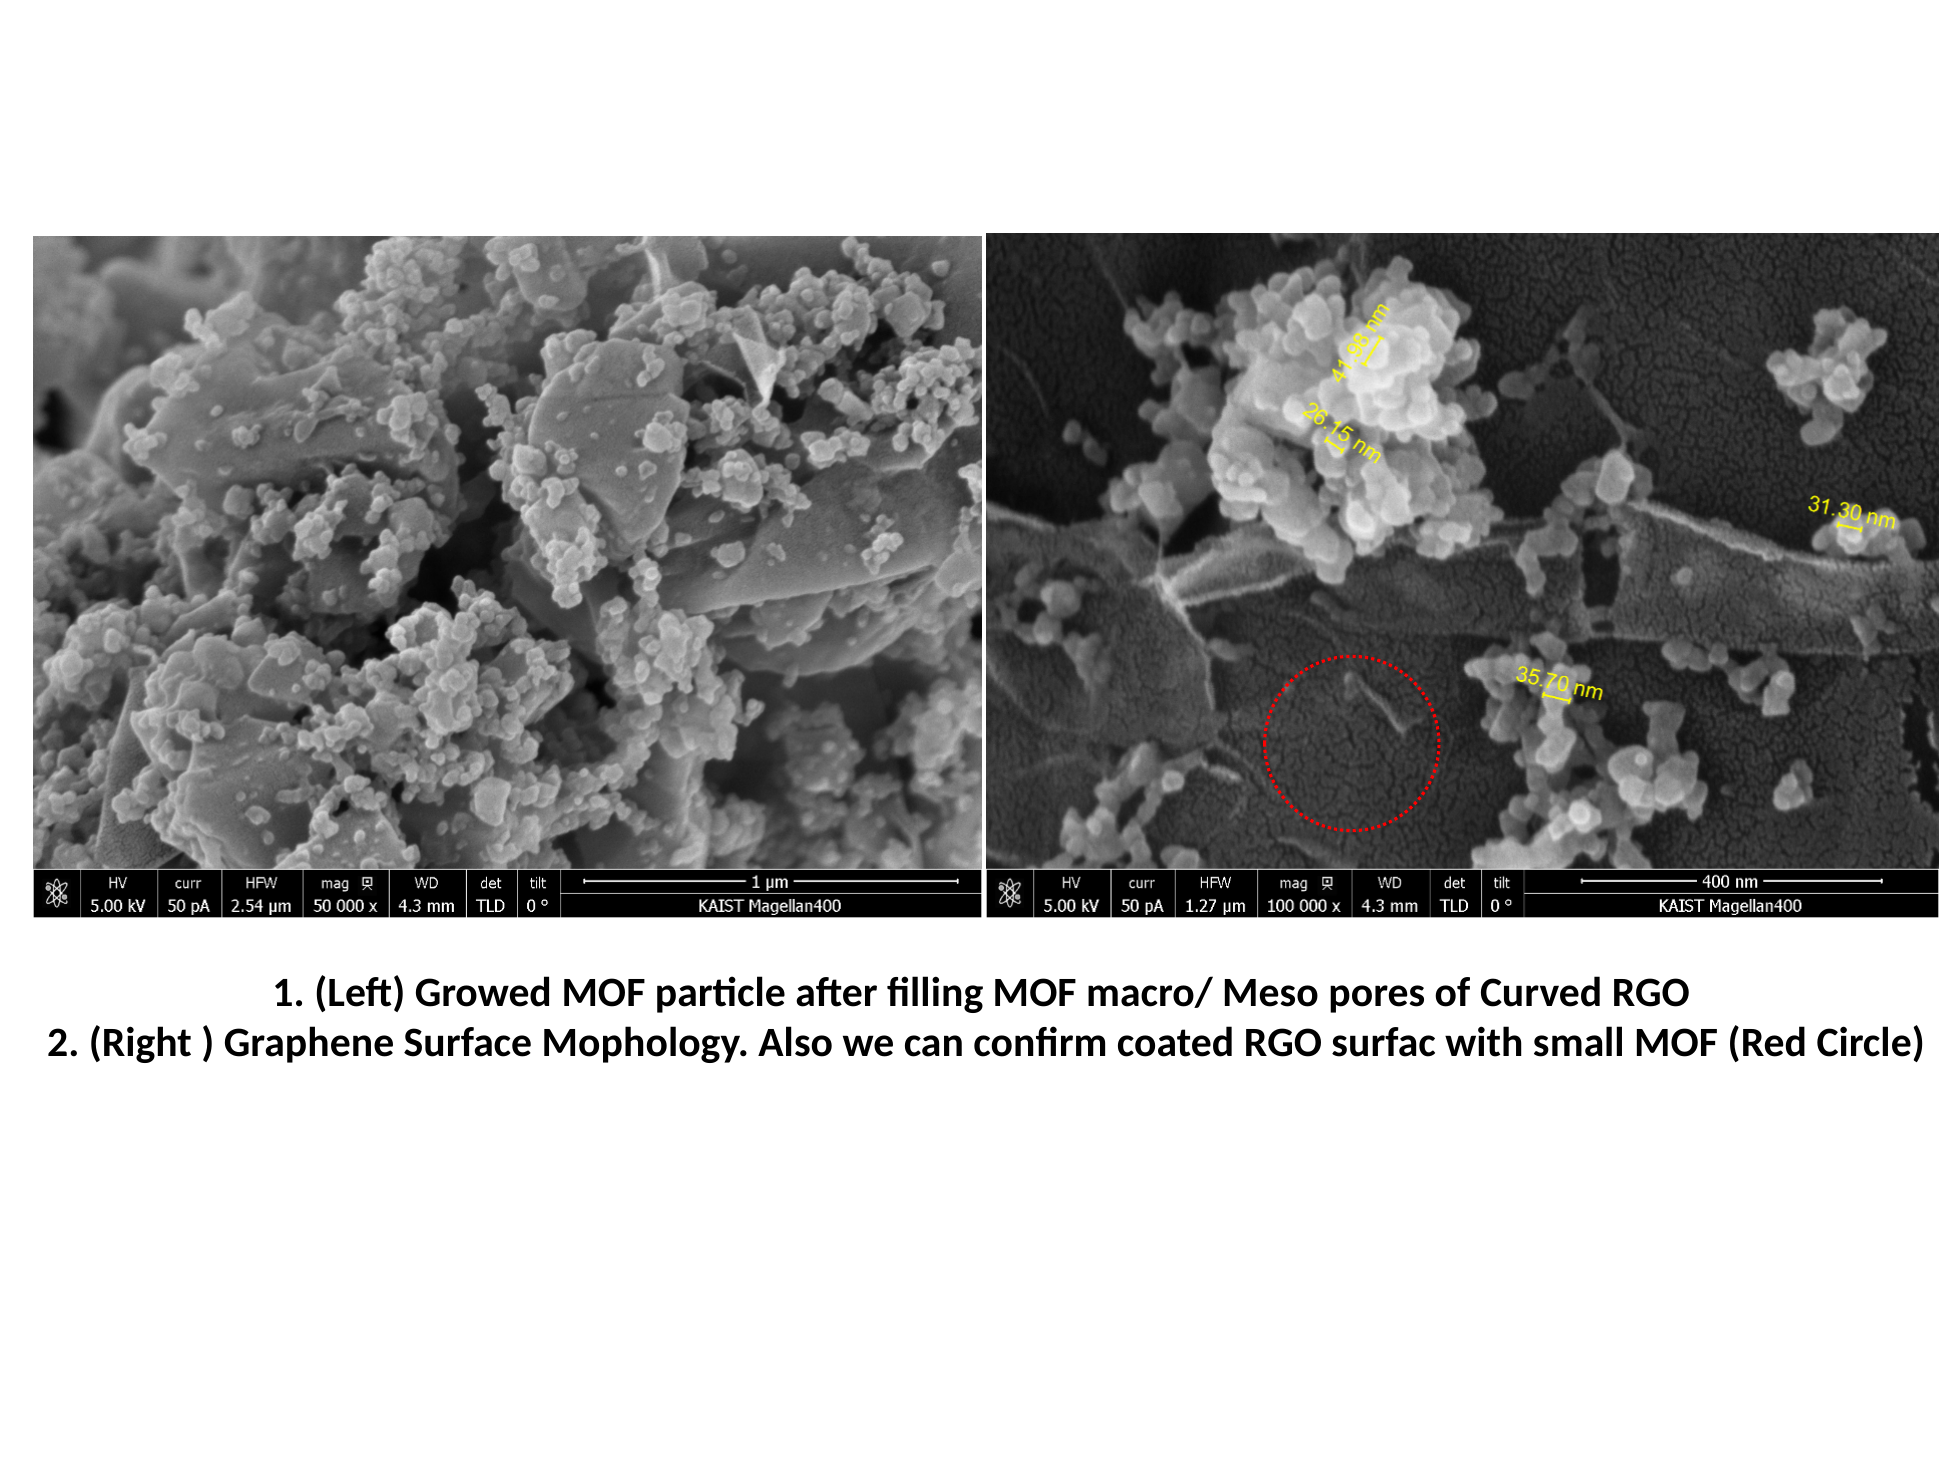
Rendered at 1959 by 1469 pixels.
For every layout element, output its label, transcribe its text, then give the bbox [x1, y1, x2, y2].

text_box 1. (Left) Growed MOF particle after filling MOF macro/ Meso pores of Curved RGO 2. (Right ) Graphene Surface Mophology. Also we can confirm coated RGO surfac with small MOF (Red Circle) [15, 957, 1958, 1072]
picture [33, 236, 982, 918]
picture [986, 233, 1939, 918]
